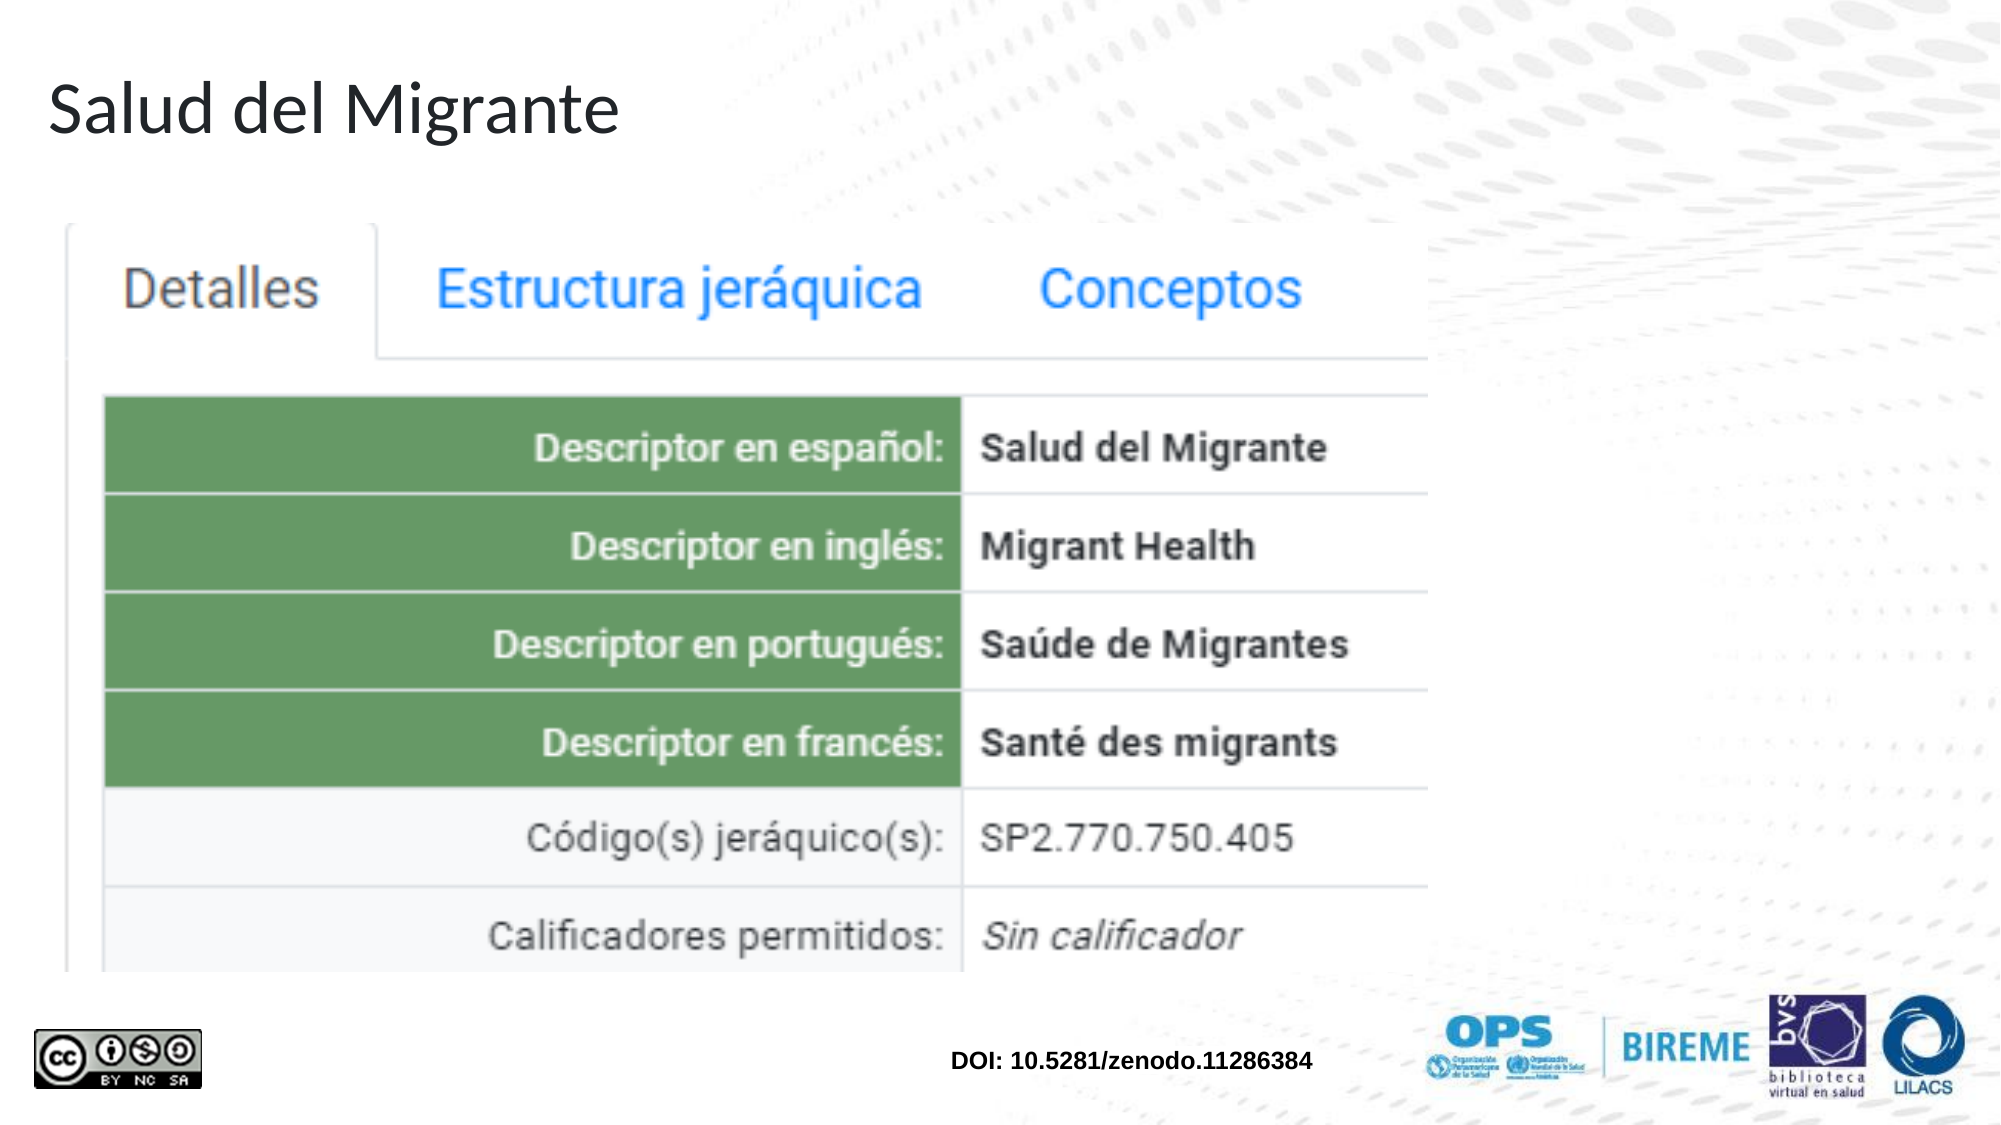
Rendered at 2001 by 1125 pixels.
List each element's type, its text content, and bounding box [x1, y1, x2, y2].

title Salud del Migrante [33, 17, 743, 145]
picture [0, 0, 2001, 1125]
text_box DOI: 10.5281/zenodo.11286384 [935, 1029, 1428, 1090]
